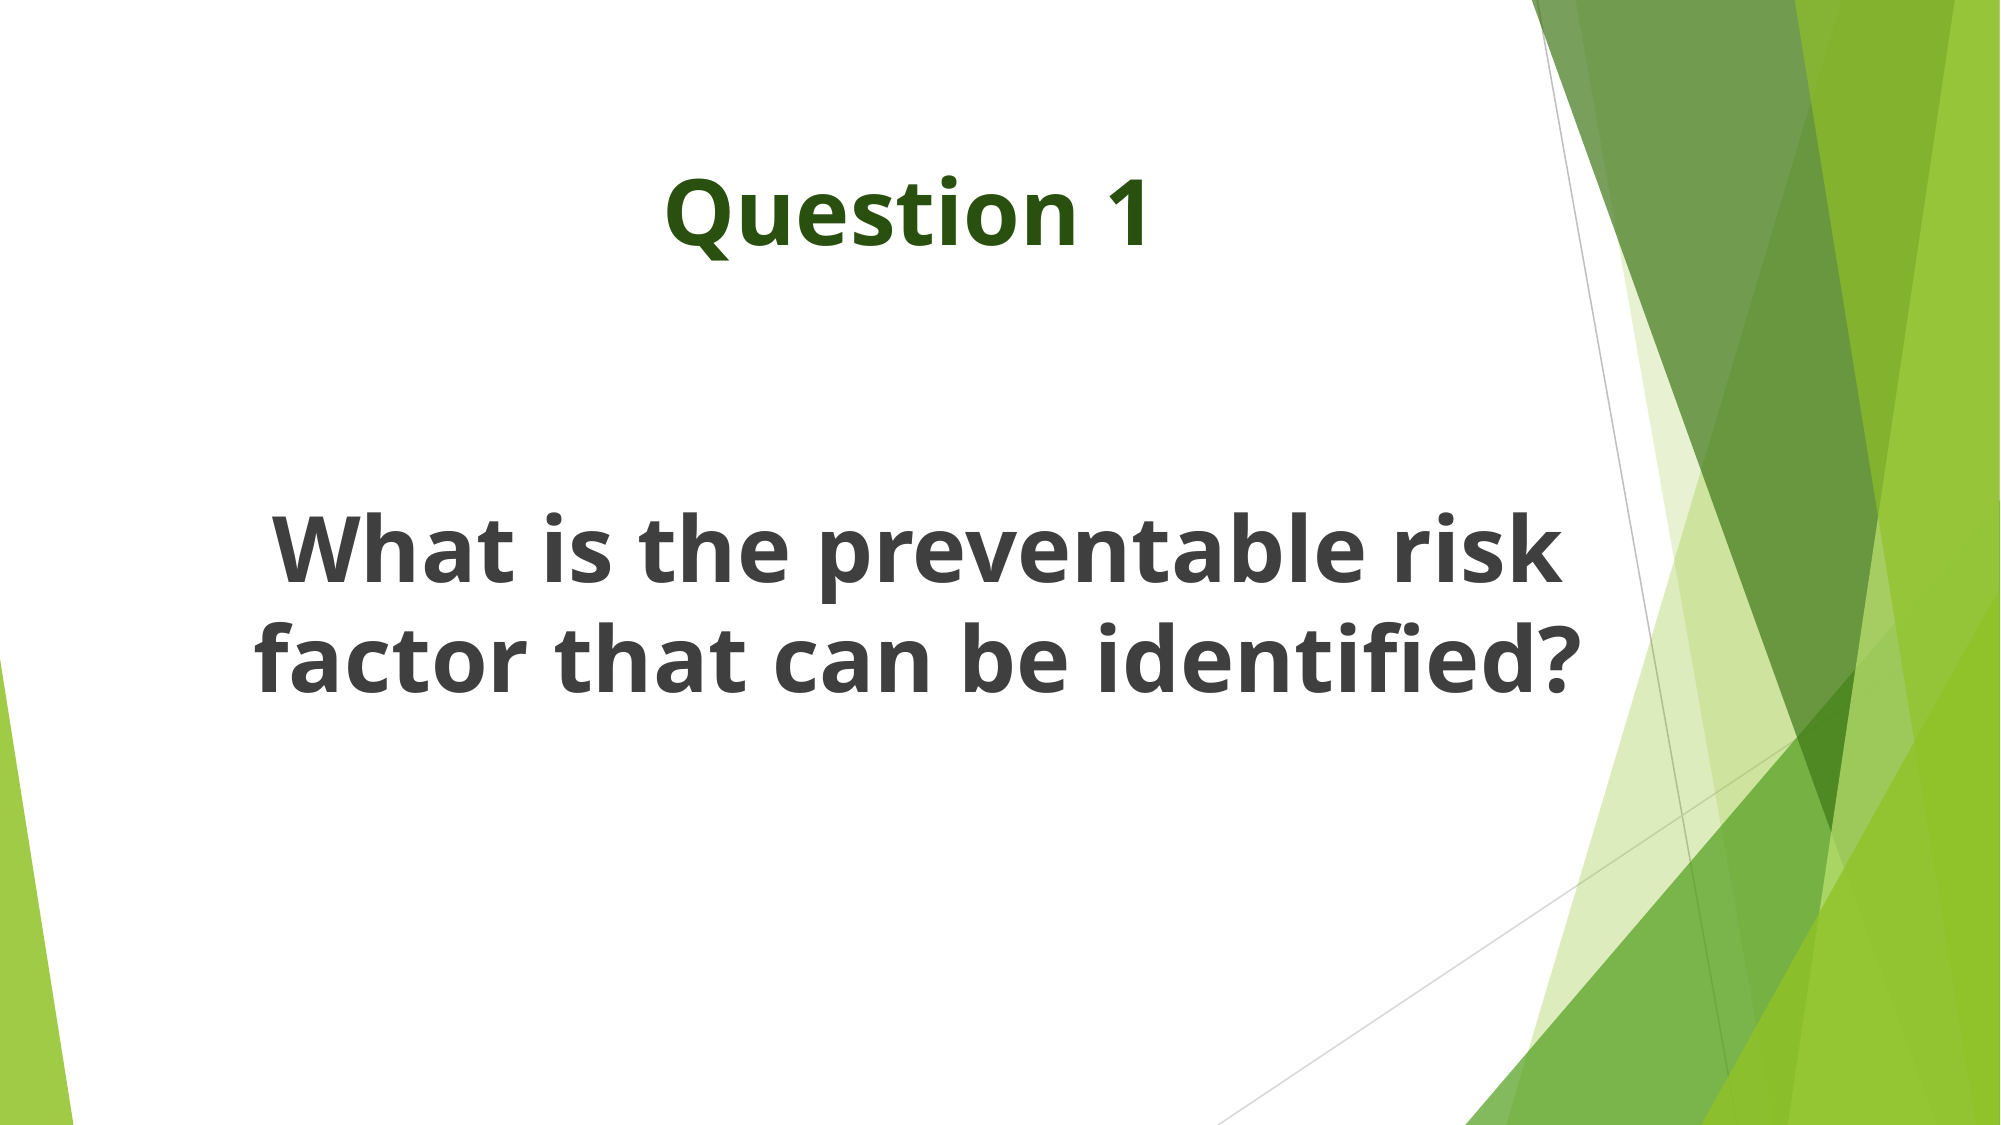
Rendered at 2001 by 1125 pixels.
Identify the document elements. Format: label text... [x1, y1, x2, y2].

list What is the preventable risk factor that can be identified? [111, 354, 1726, 992]
title Question 1 [111, 99, 1709, 317]
